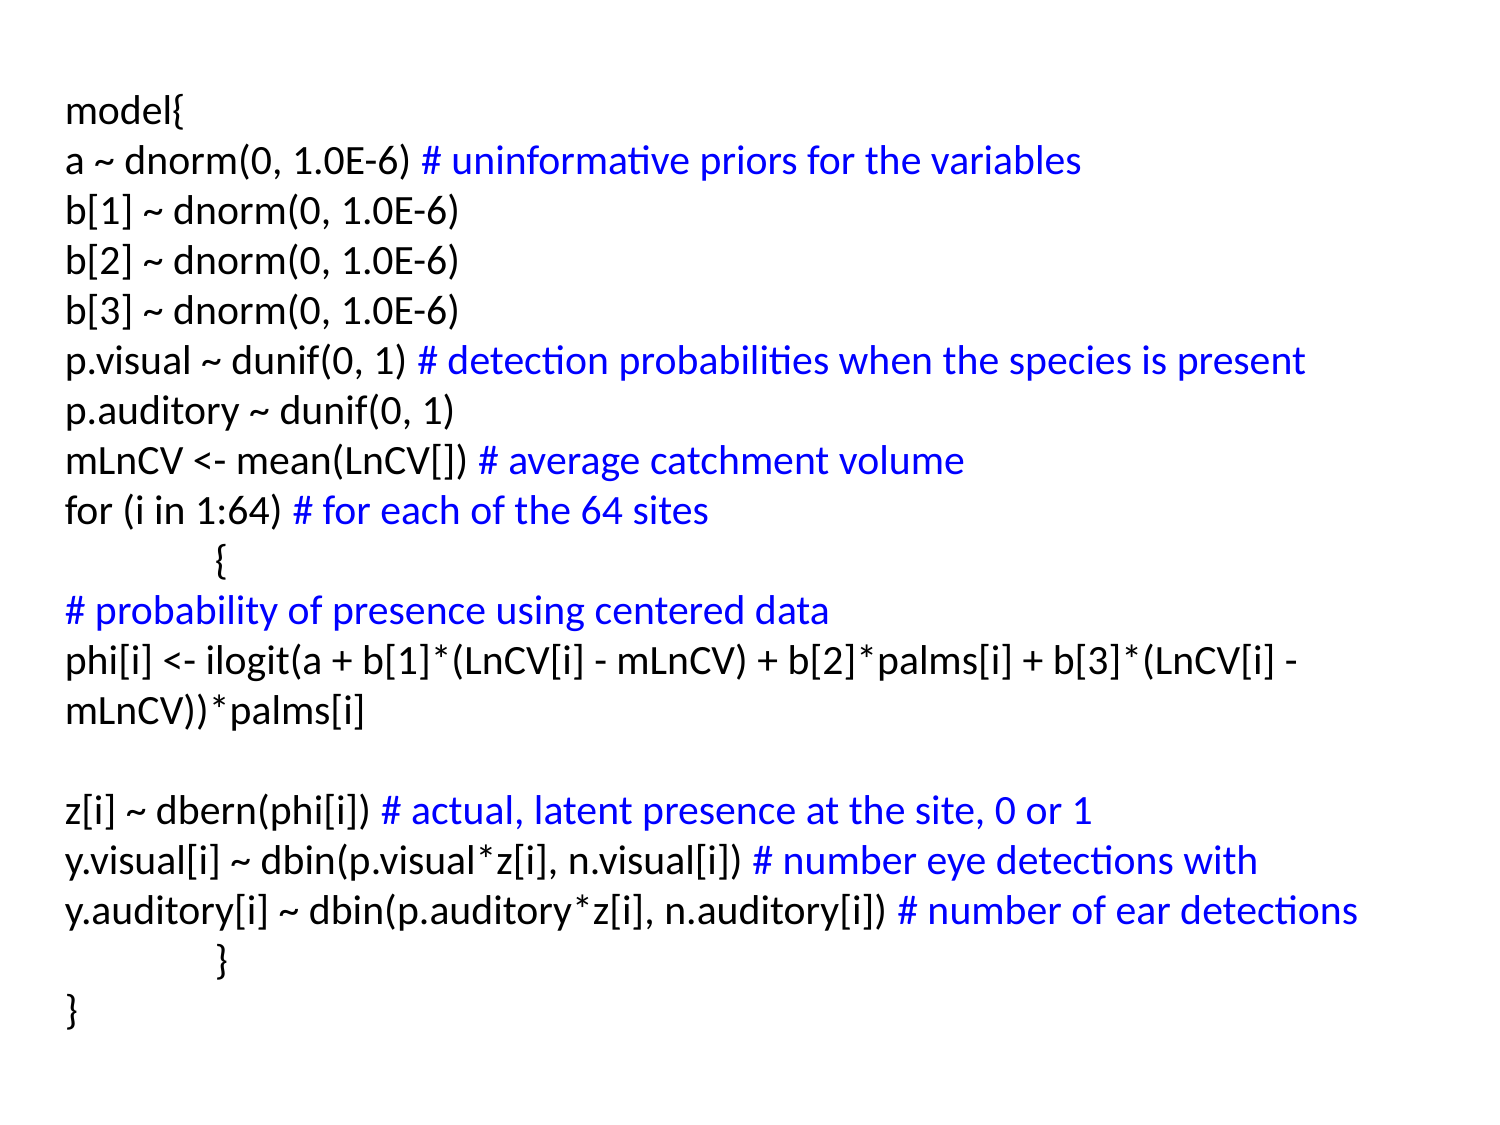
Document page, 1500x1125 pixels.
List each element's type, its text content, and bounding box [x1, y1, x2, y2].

text_box model{ a ~ dnorm(0, 1.0E-6) # uninformative priors for the variables b[1] ~ dnorm(0, 1.0E-6) b[2] ~ dnorm(0, 1.0E-6) b[3] ~ dnorm(0, 1.0E-6) p.visual ~ dunif(0, 1) # detection probabilities when the species is present p.auditory ~ dunif(0, 1) mLnCV <- mean(LnCV[]) # average catchment volume for (i in 1:64) # for each of the 64 sites { # probability of presence using centered data phi[i] <- ilogit(a + b[1]*(LnCV[i] - mLnCV) + b[2]*palms[i] + b[3]*(LnCV[i] -mLnCV))*palms[i] z[i] ~ dbern(phi[i]) # actual, latent presence at the site, 0 or 1 y.visual[i] ~ dbin(p.visual*z[i], n.visual[i]) # number eye detections with y.auditory[i] ~ dbin(p.auditory*z[i], n.auditory[i]) # number of ear detections } } [50, 75, 1500, 1041]
